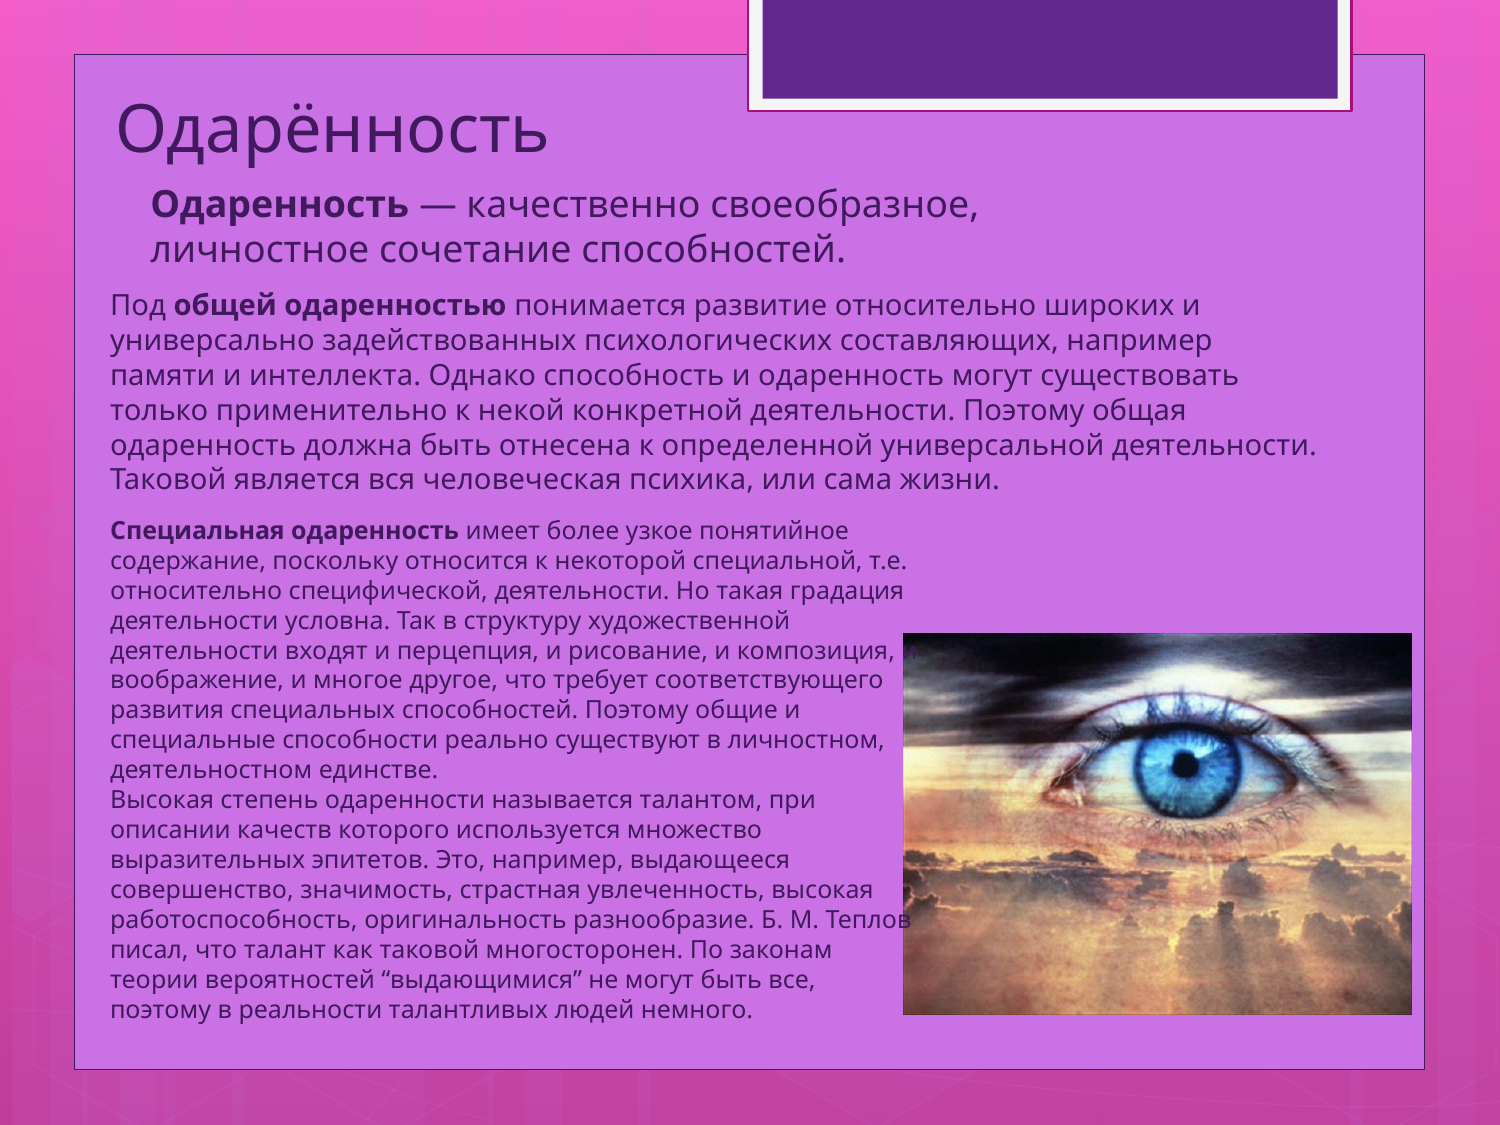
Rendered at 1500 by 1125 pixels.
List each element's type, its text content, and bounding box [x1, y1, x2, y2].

text_box Специальная одаренность имеет более узкое понятийное содержание, поскольку относится к некоторой специальной, т.е. относительно специфической, деятельности. Но такая градация деятельности условна. Так в структуру художественной деятельности входят и перцепция, и рисование, и композиция, и воображение, и многое другое, что требует соответствующего развития специальных способностей. Поэтому общие и специальные способности реально существуют в личностном, деятельностном единстве. Высокая степень одаренности называется талантом, при описании качеств которого используется множество выразительных эпитетов. Это, например, выдающееся совершенство, значимость, страстная увлеченность, высокая работоспособность, оригинальность разнообразие. Б. М. Теплов писал, что талант как таковой многосторонен. По законам теории вероятностей “выдающимися” не могут быть все, поэтому в реальности талантливых людей немного. [95, 506, 939, 1031]
text_box Одаренность — качественно своеобразное, личностное сочетание способностей. [135, 172, 1128, 278]
picture [903, 633, 1412, 1015]
text_box Под общей одаренностью понимается развитие относительно широких и универсально задействованных психологических составляющих, например памяти и интеллекта. Однако способность и одаренность могут существовать только применительно к некой конкретной деятельности. Поэтому общая одаренность должна быть отнесена к определенной универсальной деятельности. Таковой является вся человеческая психика, или сама жизни. [95, 278, 1336, 504]
title Одарённость [100, 66, 1409, 174]
